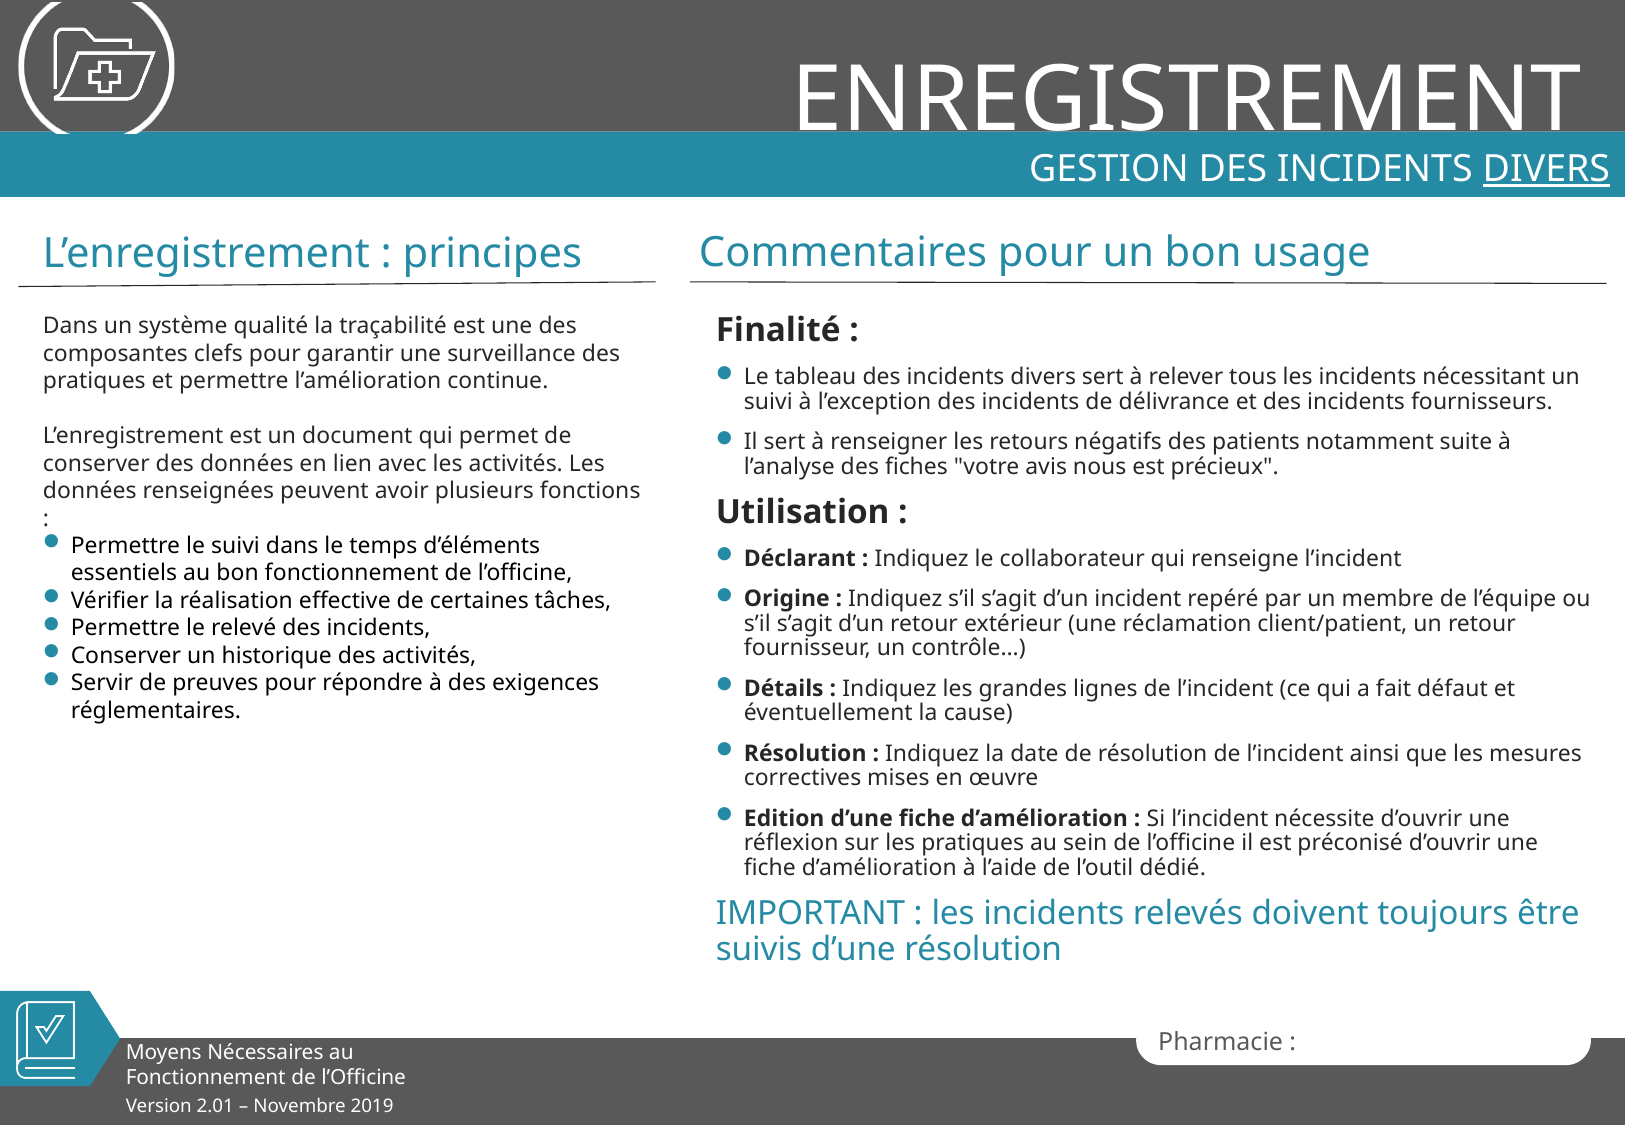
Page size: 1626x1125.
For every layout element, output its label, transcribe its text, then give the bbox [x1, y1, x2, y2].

picture [16, 1001, 75, 1079]
list Finalité : Le tableau des incidents divers sert à relever tous les incidents nécessitant un suivi à l’exception des incidents de délivrance et des incidents fournisseurs. Il sert à renseigner les retours négatifs des patients notamment suite à l’analyse des fiches "votre avis nous est précieux". Utilisation : Déclarant : Indiquez le collaborateur qui renseigne l’incident Origine : Indiquez s’il s’agit d’un incident repéré par un membre de l’équipe ou s’il s’agit d’un retour extérieur (une réclamation client/patient, un retour fournisseur, un contrôle…) Détails : Indiquez les grandes lignes de l’incident (ce qui a fait défaut et éventuellement la cause) Résolution : Indiquez la date de résolution de l’incident ainsi que les mesures correctives mises en œuvre Edition d’une fiche d’amélioration : Si l’incident nécessite d’ouvrir une réflexion sur les pratiques au sein de l’officine il est préconisé d’ouvrir une fiche d’amélioration à l’aide de l’outil dédié. IMPORTANT : les incidents relevés doivent toujours être suivis d’une résolution [700, 305, 1607, 965]
title Gestion des incidents DIVERS [52, 132, 1625, 207]
picture [18, 2, 175, 134]
